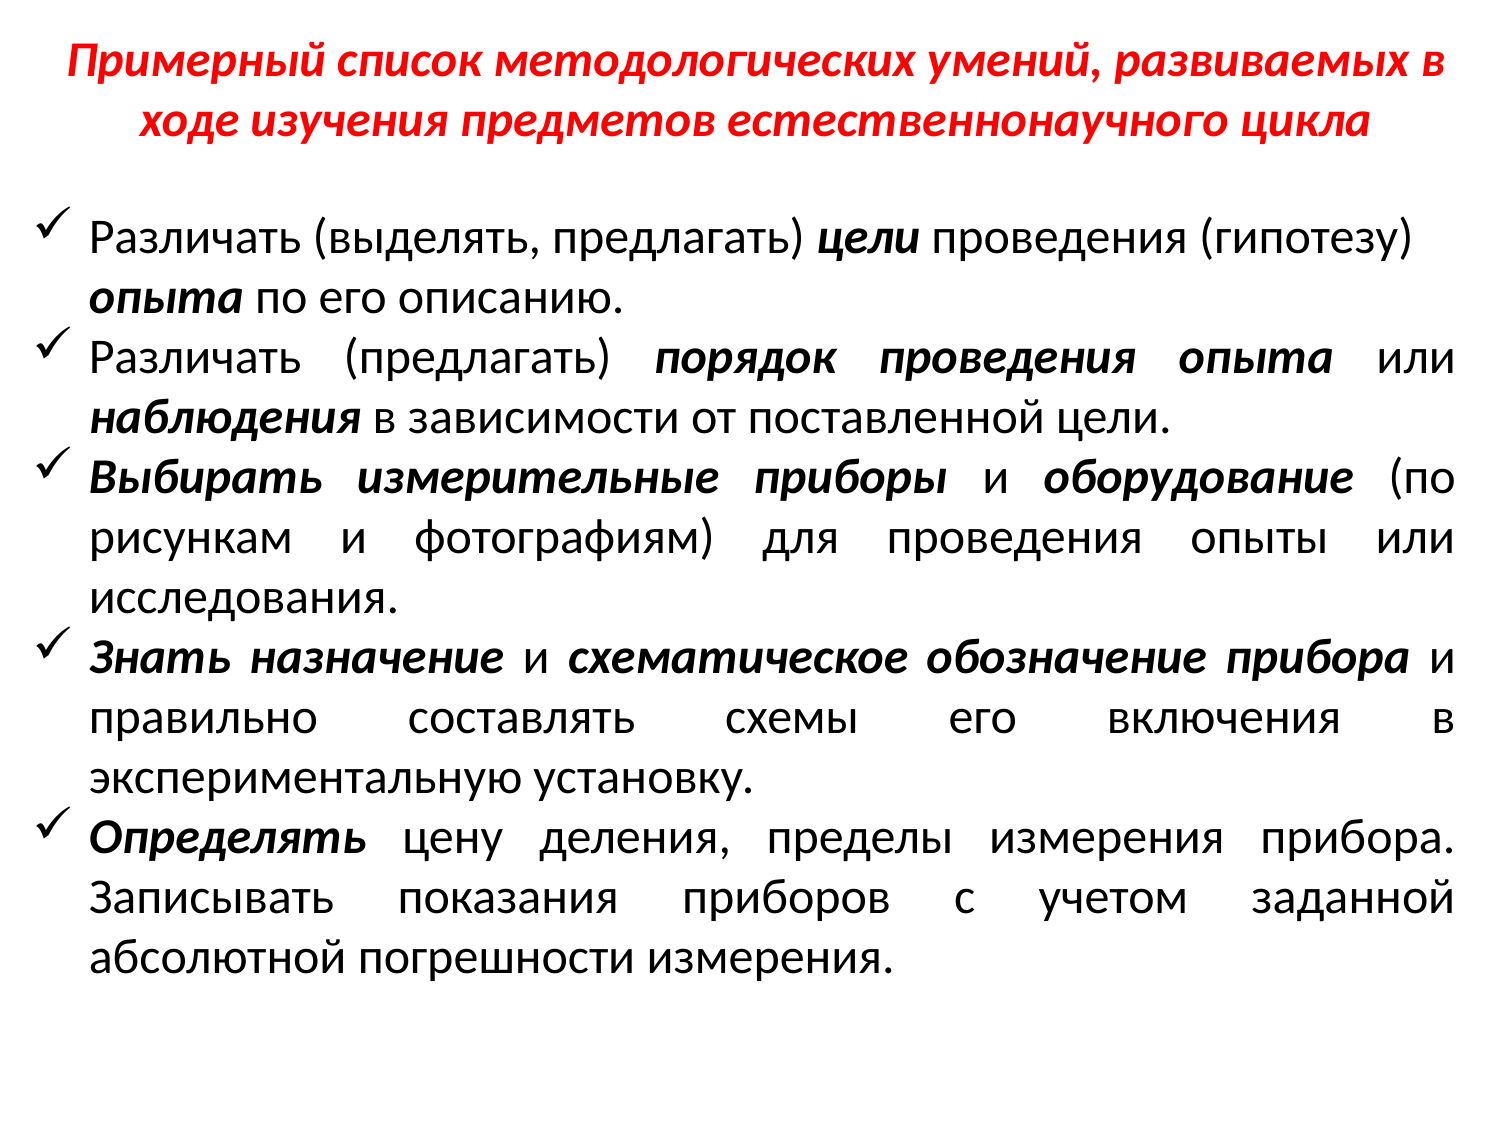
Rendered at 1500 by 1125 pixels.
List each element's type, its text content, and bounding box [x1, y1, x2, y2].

text_box Примерный список методологических умений, развиваемых в ходе изучения предметов естественнонаучного цикла [29, 19, 1483, 154]
text_box Различать (выделять, предлагать) цели проведения (гипотезу) опыта по его описанию. Различать (предлагать) порядок проведения опыта или наблюдения в зависимости от поставленной цели. Выбирать измерительные приборы и оборудование (по рисункам и фотографиям) для проведения опыты или исследования. Знать назначение и схематическое обозначение прибора и правильно составлять схемы его включения в экспериментальную установку. Определять цену деления, пределы измерения прибора. Записывать показания приборов с учетом заданной абсолютной погрешности измерения. [17, 196, 1471, 991]
